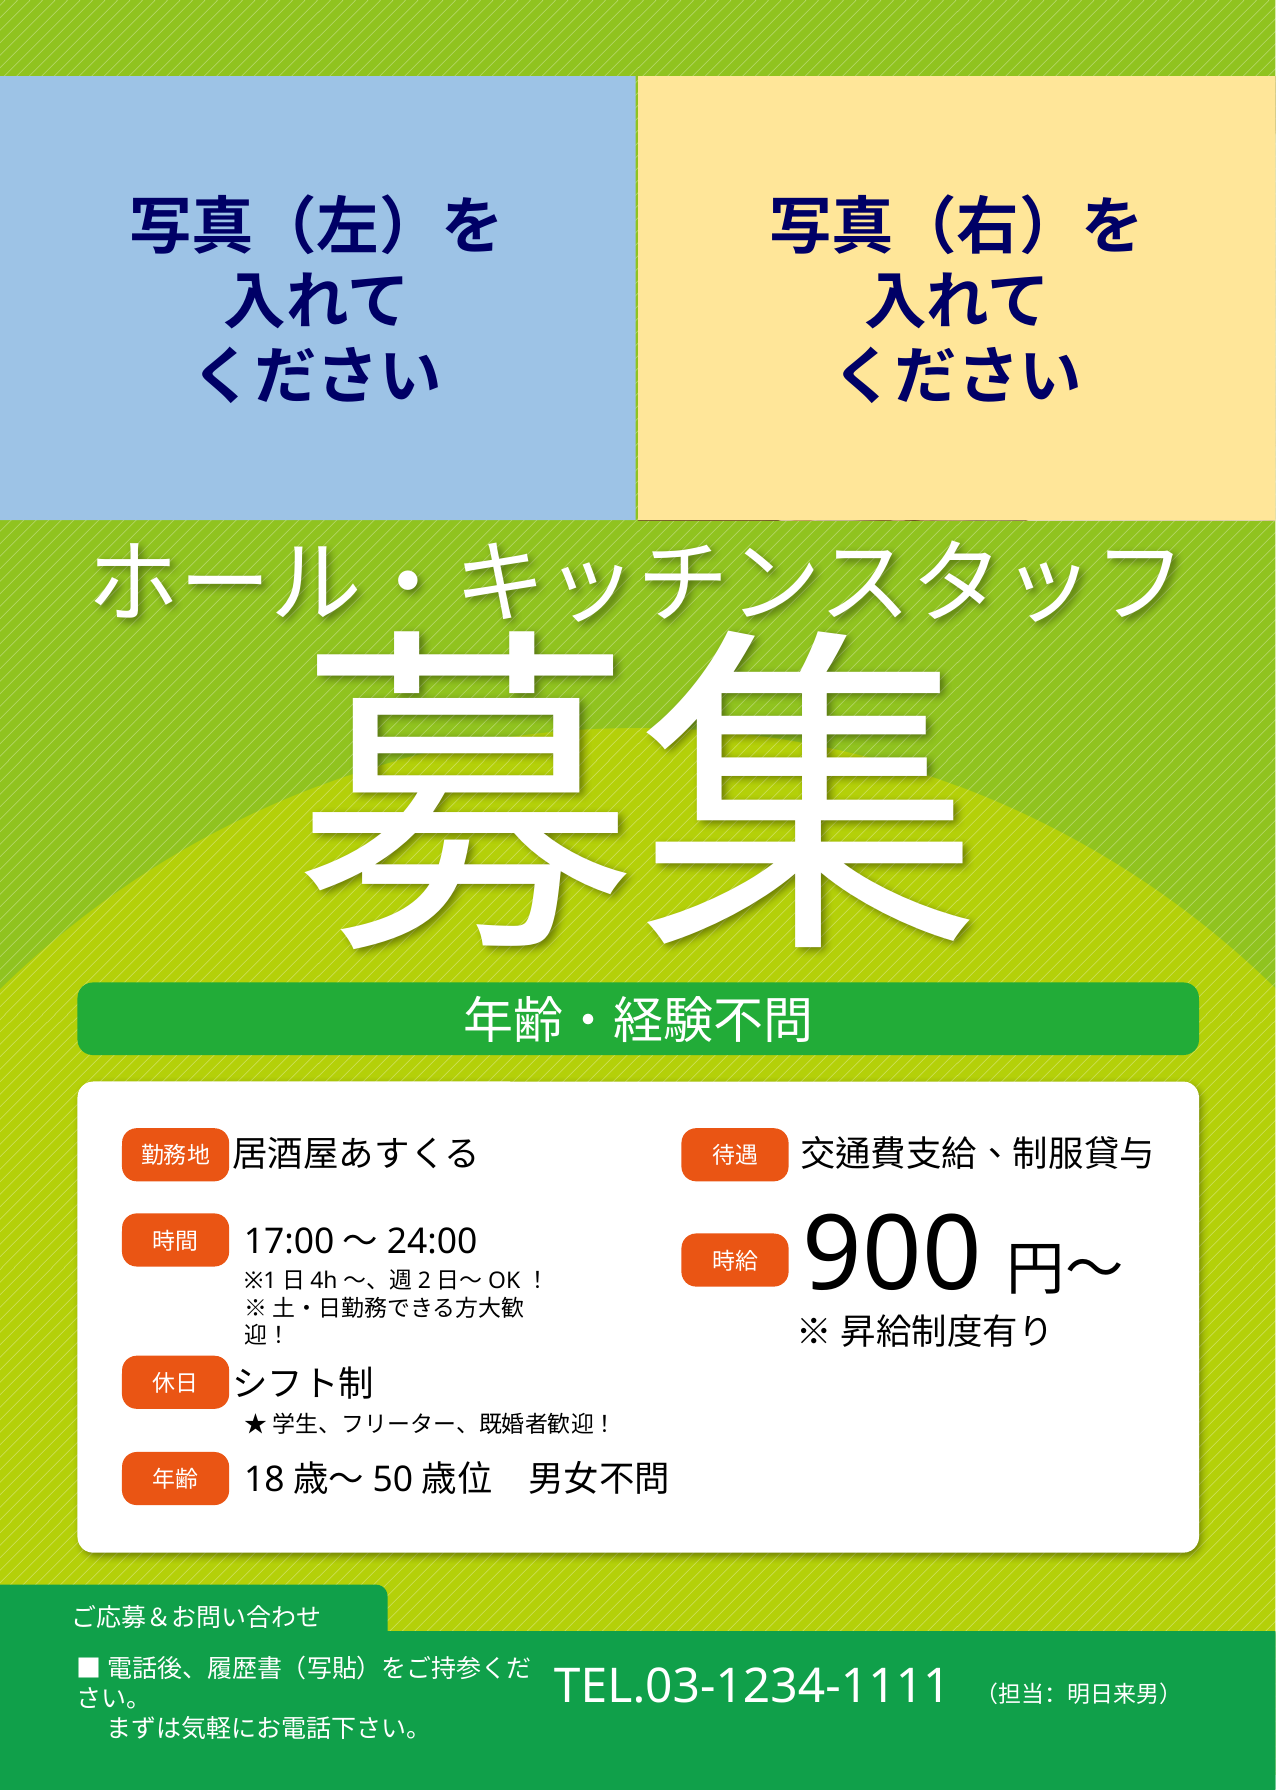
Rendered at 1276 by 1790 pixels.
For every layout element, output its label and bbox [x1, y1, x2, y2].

text_box [0, 1585, 1276, 1790]
picture [0, 0, 1276, 1585]
